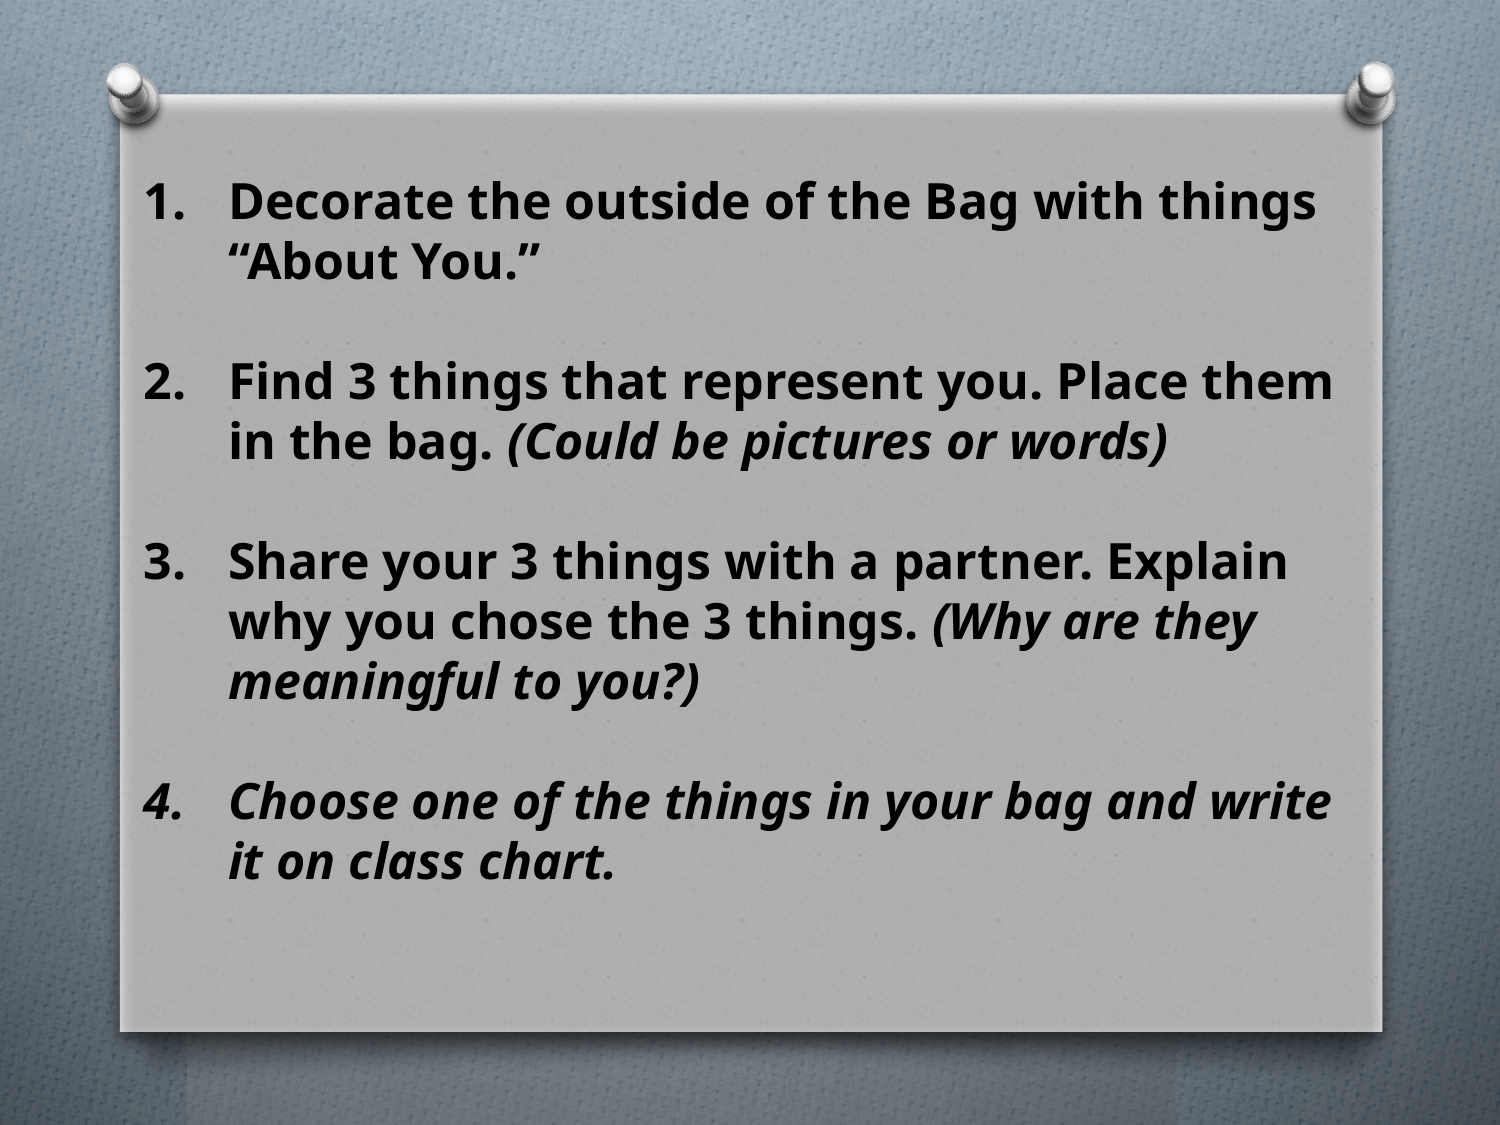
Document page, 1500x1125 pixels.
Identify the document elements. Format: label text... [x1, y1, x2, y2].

text_box Decorate the outside of the Bag with things “About You.” Find 3 things that represent you. Place them in the bag. (Could be pictures or words) Share your 3 things with a partner. Explain why you chose the 3 things. (Why are they meaningful to you?) Choose one of the things in your bag and write it on class chart. [129, 161, 1384, 897]
picture [1317, 35, 1439, 156]
picture [75, 29, 198, 153]
